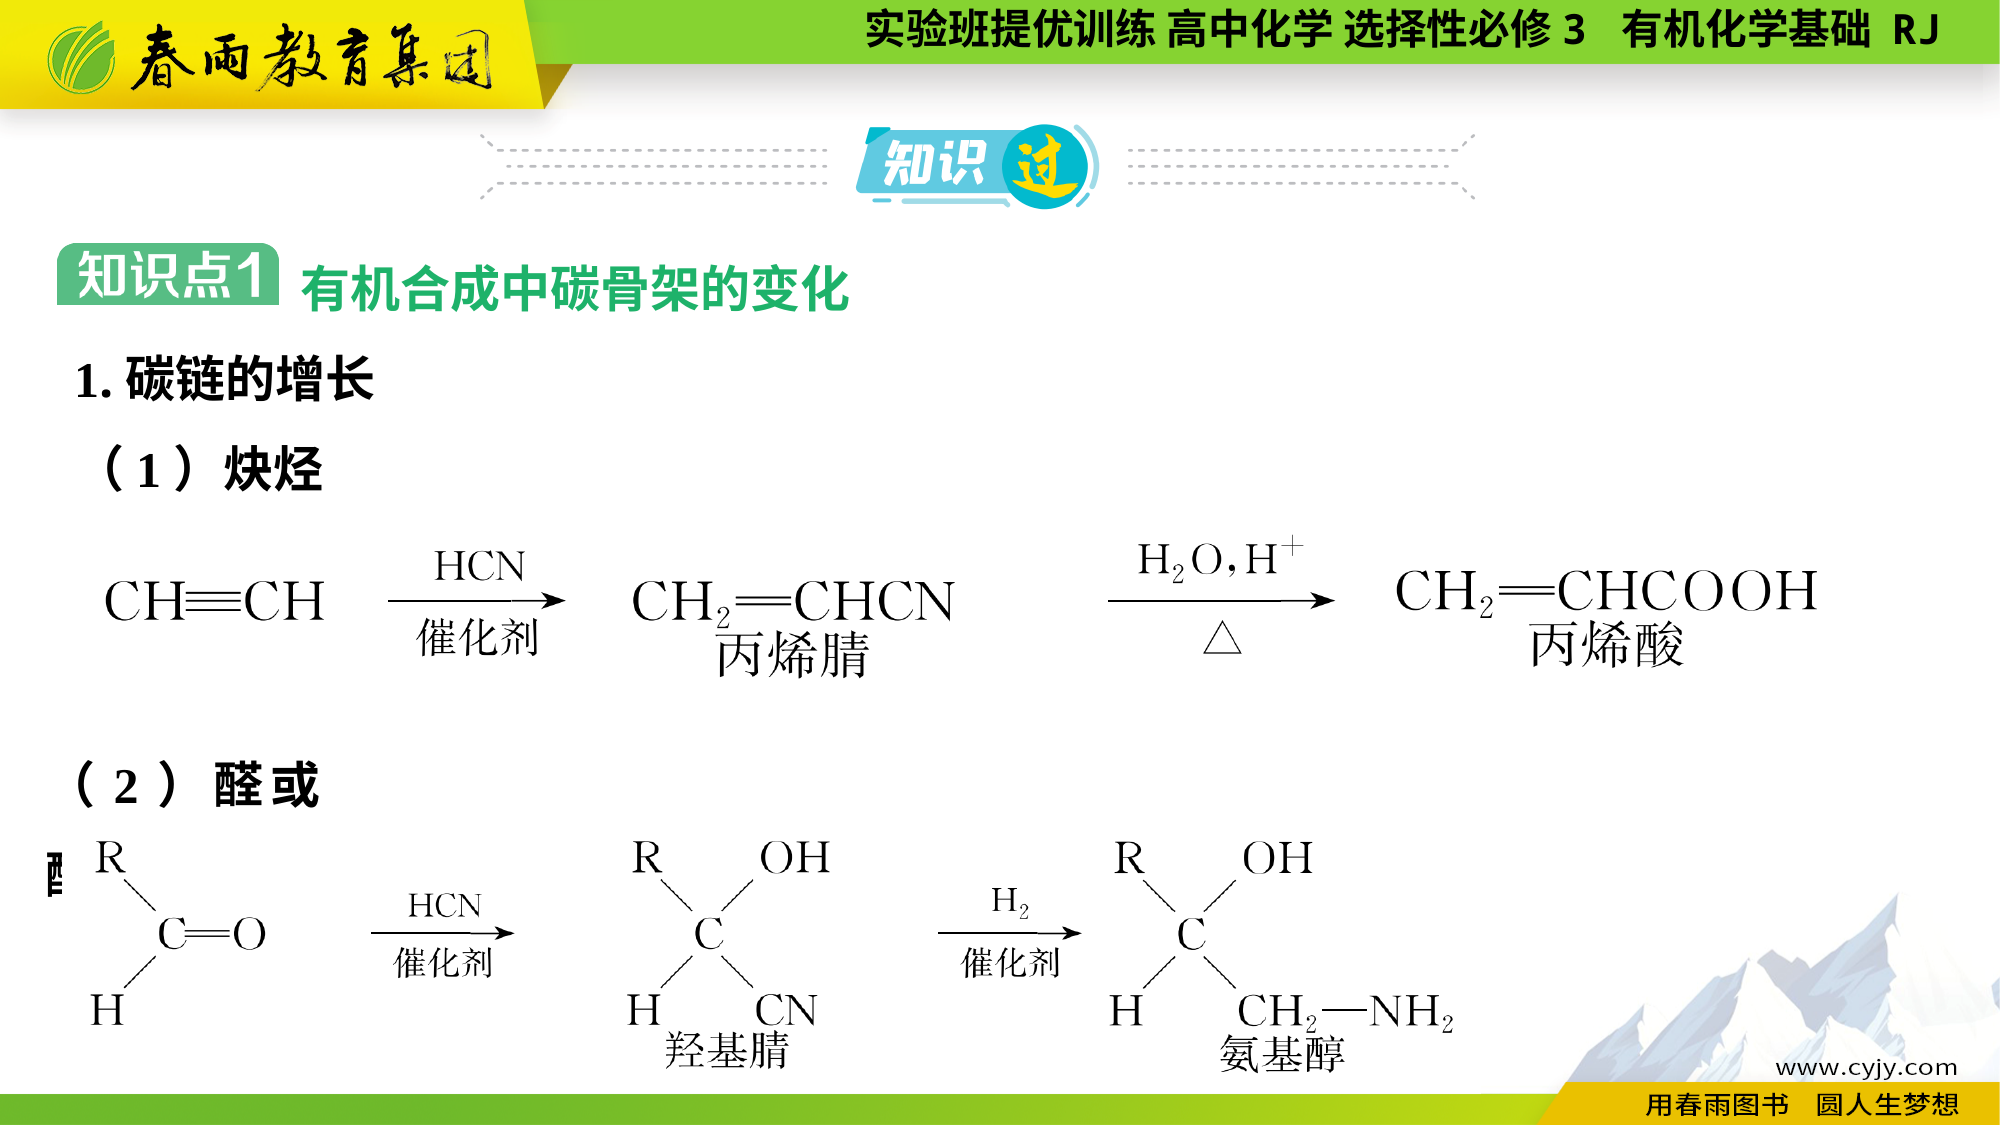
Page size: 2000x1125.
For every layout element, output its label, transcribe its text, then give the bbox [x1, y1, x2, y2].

picture [0, 0, 2000, 1125]
list 有机合成中碳骨架的变化 1.碳链的增长 （1）炔烃 [59, 219, 1944, 508]
text_box （2）醛或酮 [30, 715, 336, 821]
